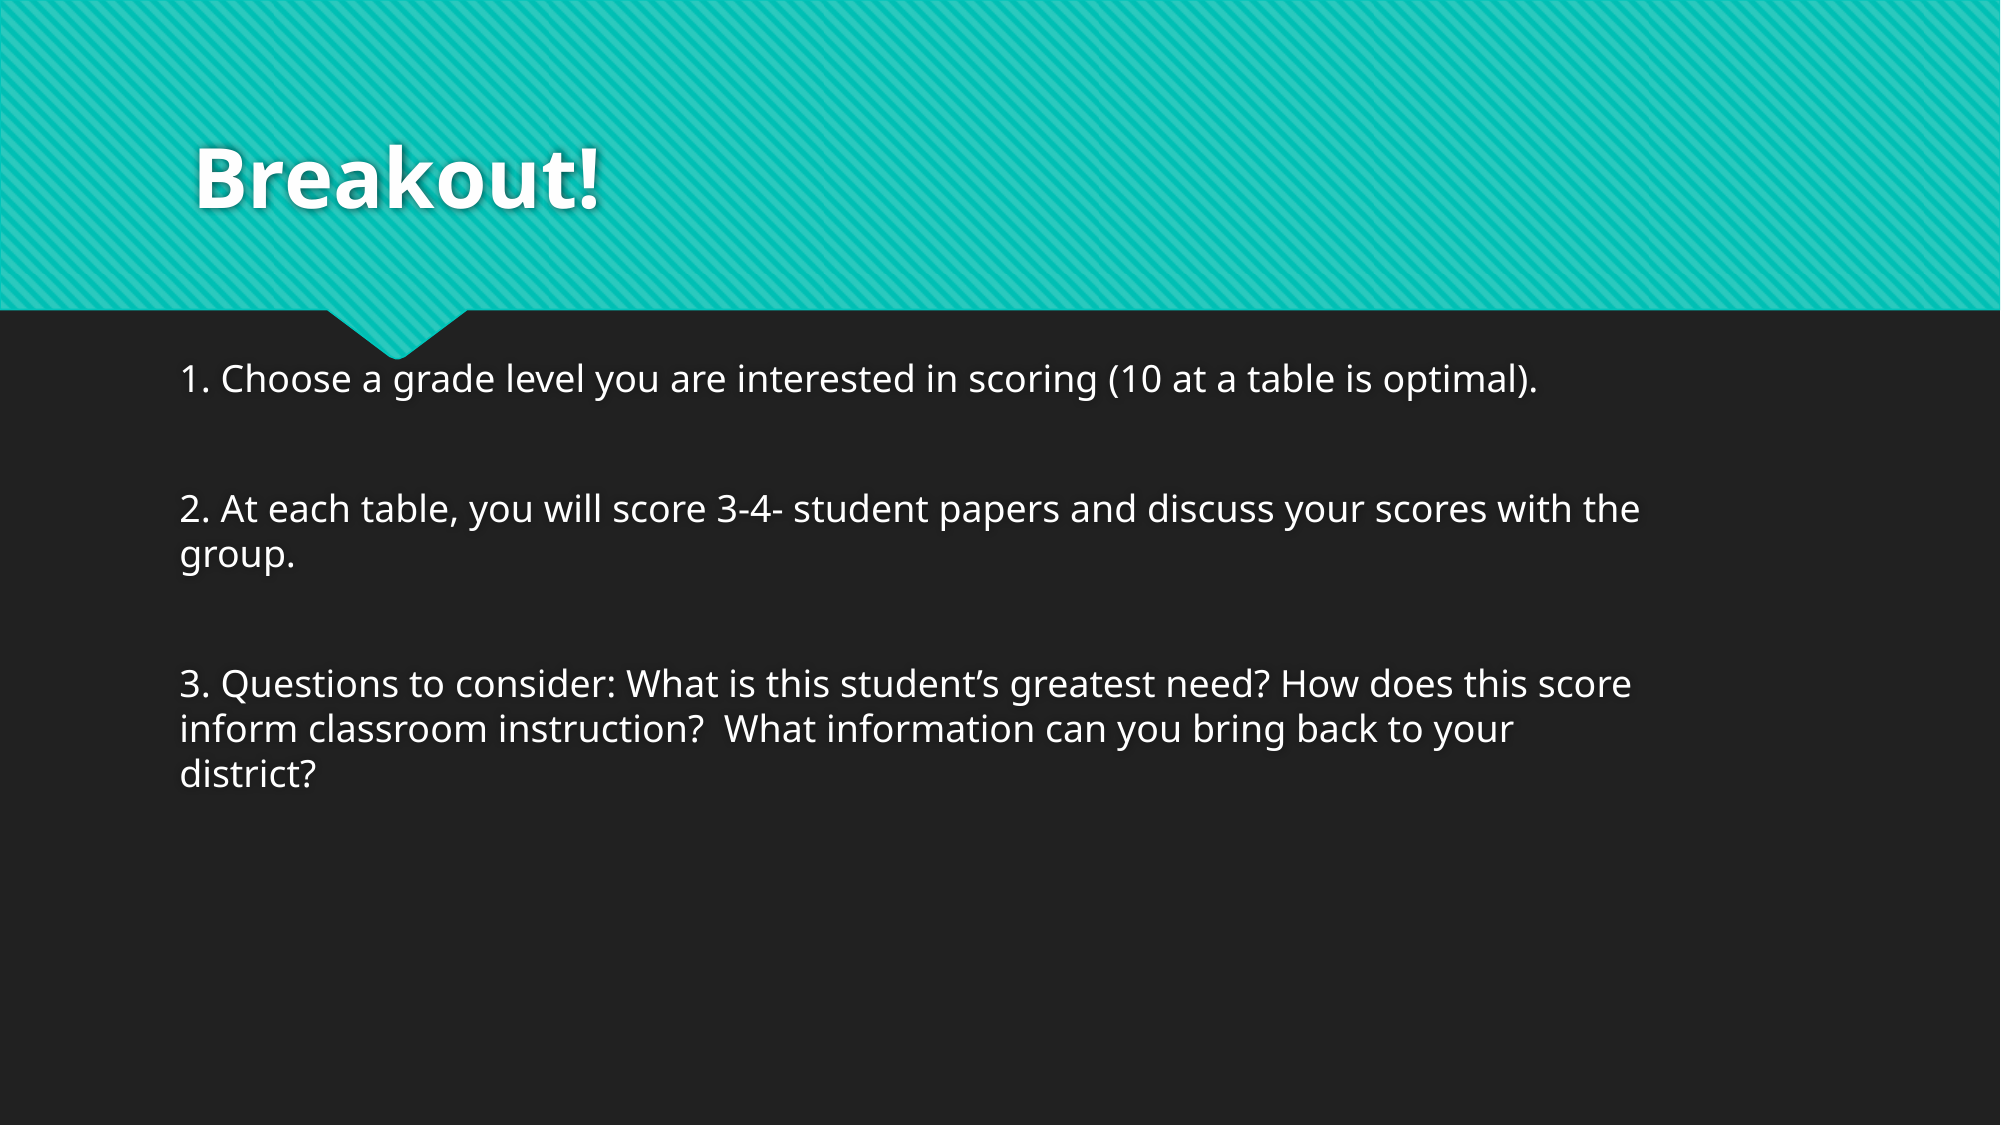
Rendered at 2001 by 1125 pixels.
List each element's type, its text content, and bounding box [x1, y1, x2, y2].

title Breakout! [177, 73, 1823, 233]
list 1. Choose a grade level you are interested in scoring (10 at a table is optimal). 2. At each table, you will score 3-4- student papers and discuss your scores with the group. 3. Questions to consider: What is this student’s greatest need? How does this score inform classroom instruction? What information can you bring back to your district? [164, 330, 1662, 819]
